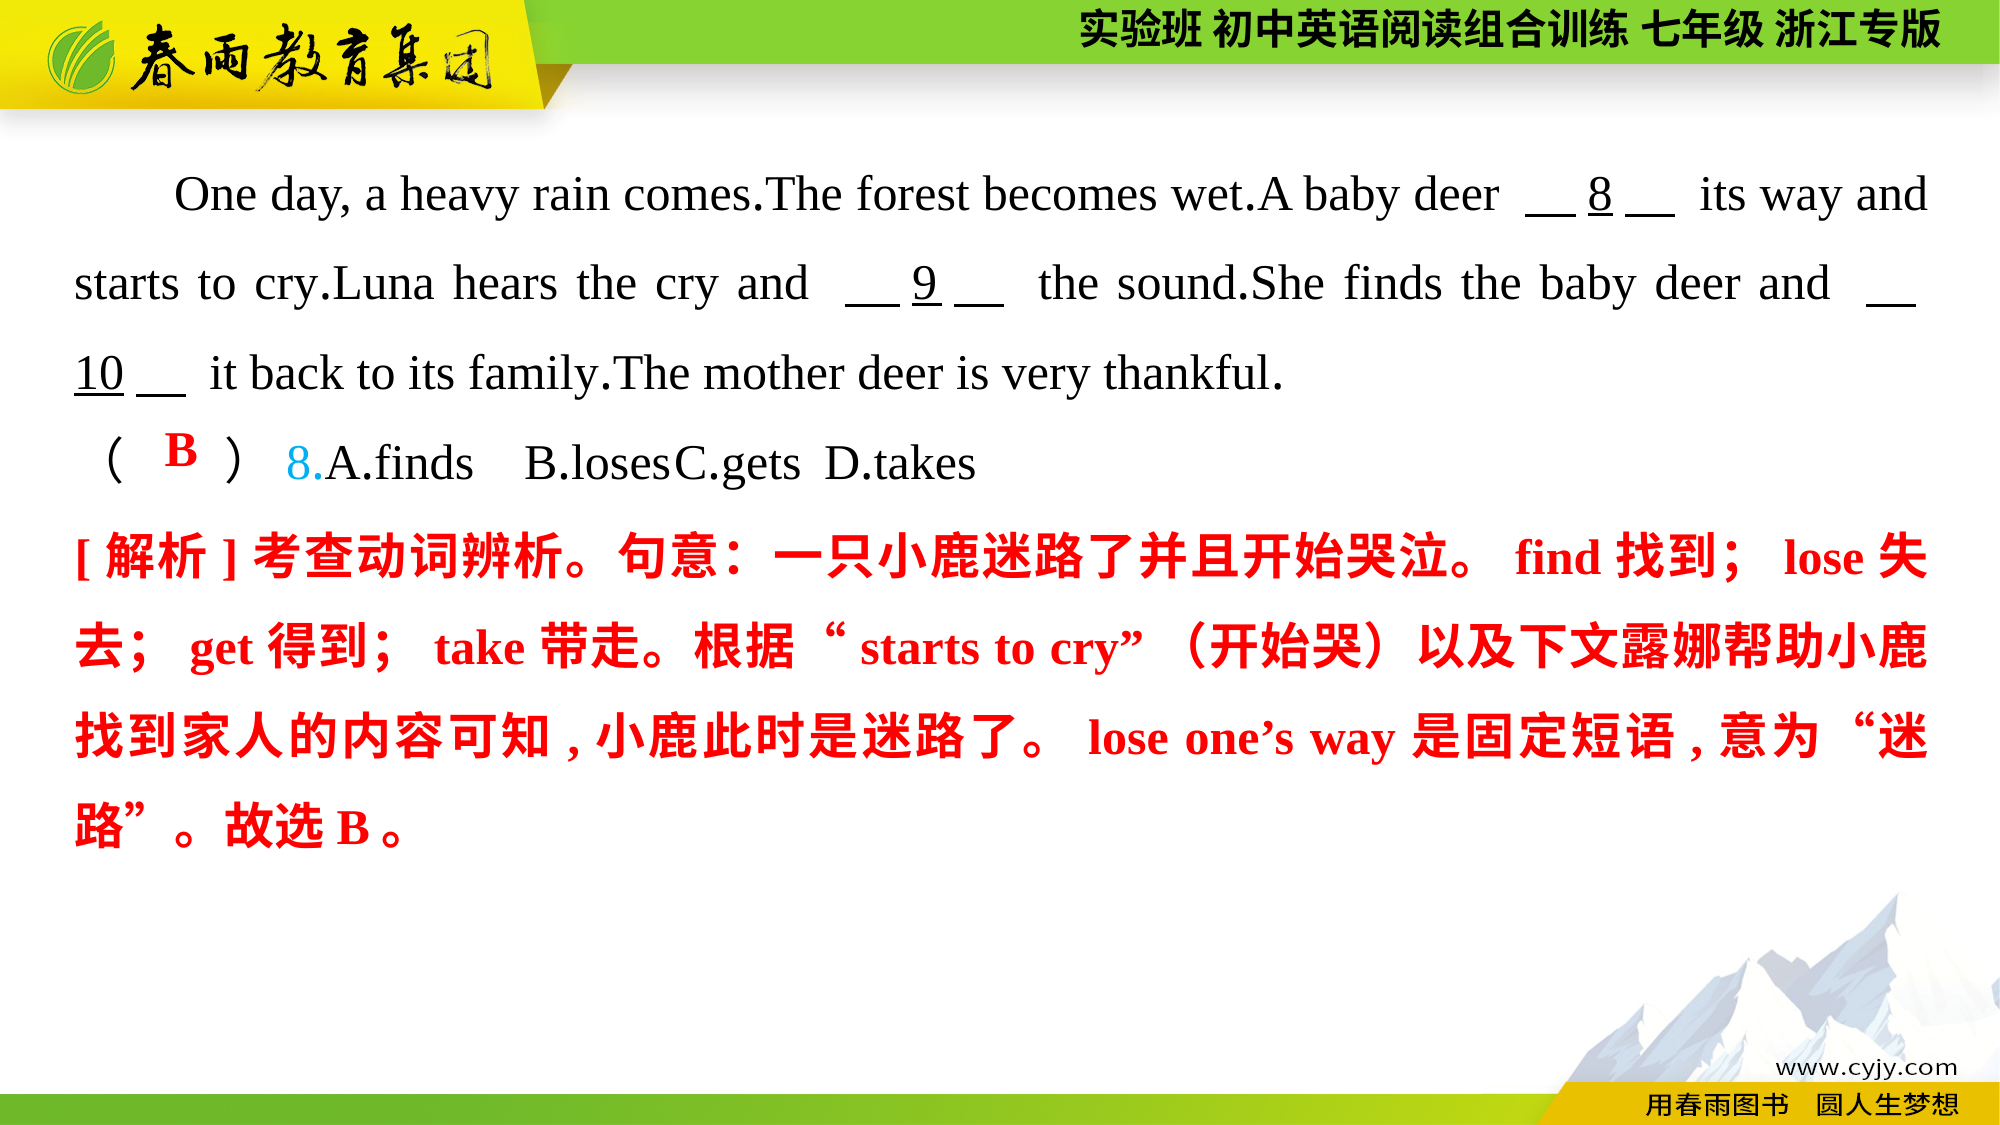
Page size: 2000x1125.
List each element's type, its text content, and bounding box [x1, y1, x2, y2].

picture [0, 0, 2000, 1125]
text_box [解析]考查动词辨析。句意：一只小鹿迷路了并且开始哭泣。find找到；lose失去；get得到；take带走。根据“starts to cry”（开始哭）以及下文露娜帮助小鹿找到家人的内容可知,小鹿此时是迷路了。lose one’s way是固定短语,意为“迷路”。故选B。 [59, 487, 1944, 862]
list One day, a heavy rain comes.The forest becomes wet.A baby deer 8 its way and starts to cry.Luna hears the cry and 9 the sound.She finds the baby deer and 10 it back to its family.The mother deer is very thankful. （ ）8.A.finds B.loses C.gets D.takes [59, 122, 1944, 487]
text_box B [149, 408, 213, 484]
